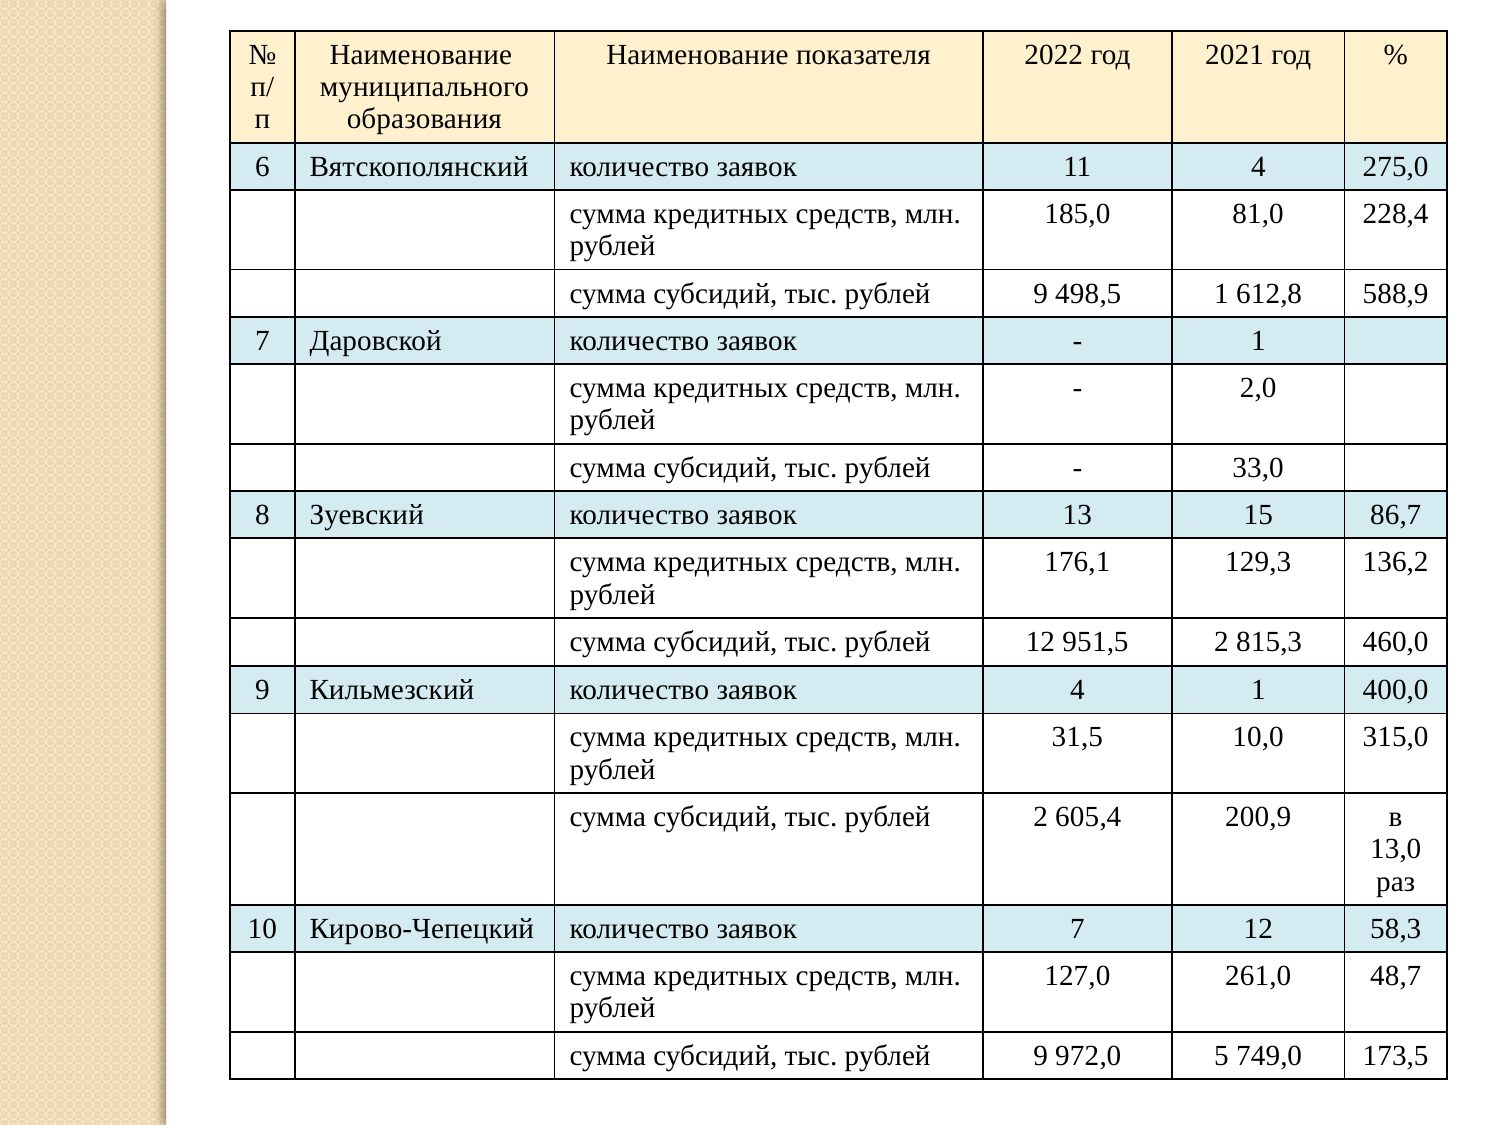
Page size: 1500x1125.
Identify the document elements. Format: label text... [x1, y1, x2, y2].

table_cell Зуевский [296, 492, 554, 537]
table_header % [1345, 32, 1446, 142]
table_cell - [984, 318, 1171, 363]
table_cell количество заявок [555, 667, 982, 713]
table_cell [296, 539, 554, 617]
table_cell 10,0 [1173, 714, 1344, 792]
table_cell сумма субсидий, тыс. рублей [555, 794, 982, 904]
table_cell 7 [231, 318, 294, 363]
table_cell сумма субсидий, тыс. рублей [555, 445, 982, 490]
table_cell 2,0 [1173, 365, 1344, 443]
table_header 2022 год [984, 32, 1171, 142]
table_cell [296, 191, 554, 269]
table_cell 9 972,0 [984, 1033, 1171, 1078]
table_cell сумма кредитных средств, млн. рублей [555, 953, 982, 1031]
table_cell количество заявок [555, 318, 982, 363]
table_cell 5 749,0 [1173, 1033, 1344, 1078]
table_cell сумма кредитных средств, млн. рублей [555, 191, 982, 269]
table_cell 4 [984, 667, 1171, 713]
table_cell Даровской [296, 318, 554, 363]
table_header 2021 год [1173, 32, 1344, 142]
table_cell Кильмезский [296, 667, 554, 713]
table_cell Кирово-Чепецкий [296, 906, 554, 951]
table_cell сумма кредитных средств, млн. рублей [555, 365, 982, 443]
table_cell [231, 365, 294, 443]
table_cell 33,0 [1173, 445, 1344, 490]
table_cell [231, 191, 294, 269]
table_cell [296, 953, 554, 1031]
table_cell 173,5 [1345, 1033, 1446, 1078]
table_cell 58,3 [1345, 906, 1446, 951]
table_cell сумма кредитных средств, млн. рублей [555, 539, 982, 617]
table_cell сумма кредитных средств, млн. рублей [555, 714, 982, 792]
table_cell Вятскополянский [296, 144, 554, 189]
table_cell 129,3 [1173, 539, 1344, 617]
table_cell [296, 1033, 554, 1078]
table_cell 7 [984, 906, 1171, 951]
table_cell [231, 953, 294, 1031]
table_cell [231, 619, 294, 665]
table_cell 81,0 [1173, 191, 1344, 269]
table_cell 48,7 [1345, 953, 1446, 1031]
table_cell [231, 714, 294, 792]
table_cell 10 [231, 906, 294, 951]
table_cell 261,0 [1173, 953, 1344, 1031]
table_cell [231, 539, 294, 617]
table_cell сумма субсидий, тыс. рублей [555, 1033, 982, 1078]
table_cell 200,9 [1173, 794, 1344, 904]
table_cell [296, 270, 554, 316]
table_cell [231, 445, 294, 490]
table_cell 275,0 [1345, 144, 1446, 189]
table_header № п/п [231, 32, 294, 142]
table_cell 1 [1173, 667, 1344, 713]
table_cell 12 951,5 [984, 619, 1171, 665]
table_cell - [984, 365, 1171, 443]
table_cell 127,0 [984, 953, 1171, 1031]
table_cell 1 [1173, 318, 1344, 363]
table_cell 11 [984, 144, 1171, 189]
table_cell 12 [1173, 906, 1344, 951]
table_cell 1 612,8 [1173, 270, 1344, 316]
table_cell количество заявок [555, 144, 982, 189]
table_cell [1345, 365, 1446, 443]
table_cell в 13,0 раз [1345, 794, 1446, 904]
table_cell 8 [231, 492, 294, 537]
table_cell 15 [1173, 492, 1344, 537]
table_cell 2 815,3 [1173, 619, 1344, 665]
table_cell 9 [231, 667, 294, 713]
table_cell сумма субсидий, тыс. рублей [555, 270, 982, 316]
table_cell 4 [1173, 144, 1344, 189]
table_cell 6 [231, 144, 294, 189]
table_cell [296, 714, 554, 792]
table_cell 588,9 [1345, 270, 1446, 316]
table_cell 228,4 [1345, 191, 1446, 269]
table_cell [296, 445, 554, 490]
table_cell 31,5 [984, 714, 1171, 792]
table_cell 136,2 [1345, 539, 1446, 617]
table_cell 2 605,4 [984, 794, 1171, 904]
table_cell 185,0 [984, 191, 1171, 269]
table_header Наименование показателя [555, 32, 982, 142]
table_header Наименование муниципального образования [296, 32, 554, 142]
table_cell количество заявок [555, 492, 982, 537]
table_cell [231, 794, 294, 904]
table_cell 460,0 [1345, 619, 1446, 665]
table_cell количество заявок [555, 906, 982, 951]
table_cell [1345, 318, 1446, 363]
table_cell 86,7 [1345, 492, 1446, 537]
table_cell [296, 365, 554, 443]
table_cell сумма субсидий, тыс. рублей [555, 619, 982, 665]
table_cell 13 [984, 492, 1171, 537]
table_cell 400,0 [1345, 667, 1446, 713]
table_cell - [984, 445, 1171, 490]
table_cell [296, 619, 554, 665]
table_cell 315,0 [1345, 714, 1446, 792]
table_cell [296, 794, 554, 904]
table_cell [231, 1033, 294, 1078]
table_cell [1345, 445, 1446, 490]
table_cell 9 498,5 [984, 270, 1171, 316]
table_cell [231, 270, 294, 316]
table_cell 176,1 [984, 539, 1171, 617]
